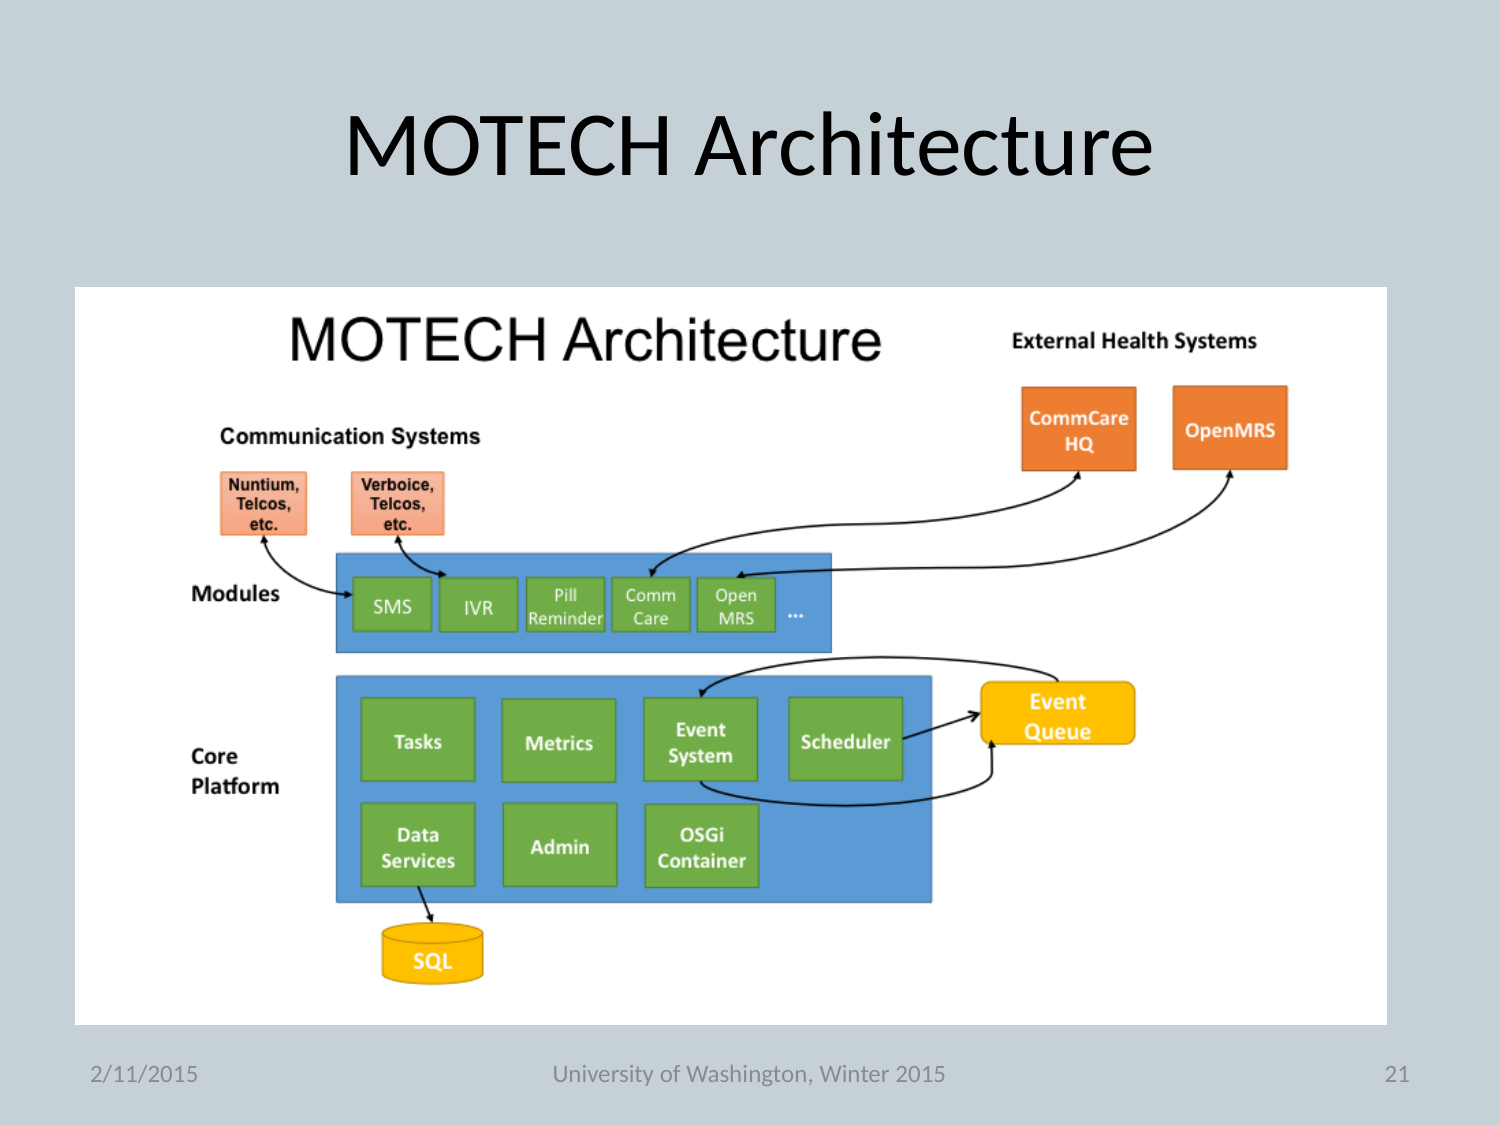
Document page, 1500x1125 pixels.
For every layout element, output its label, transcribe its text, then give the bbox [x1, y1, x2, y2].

slide_number 21 [1074, 1042, 1425, 1103]
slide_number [75, 1042, 425, 1103]
title MOTECH Architecture [75, 45, 1425, 233]
footer University of Washington, Winter 2015 [512, 1042, 988, 1103]
picture [74, 287, 1387, 1026]
